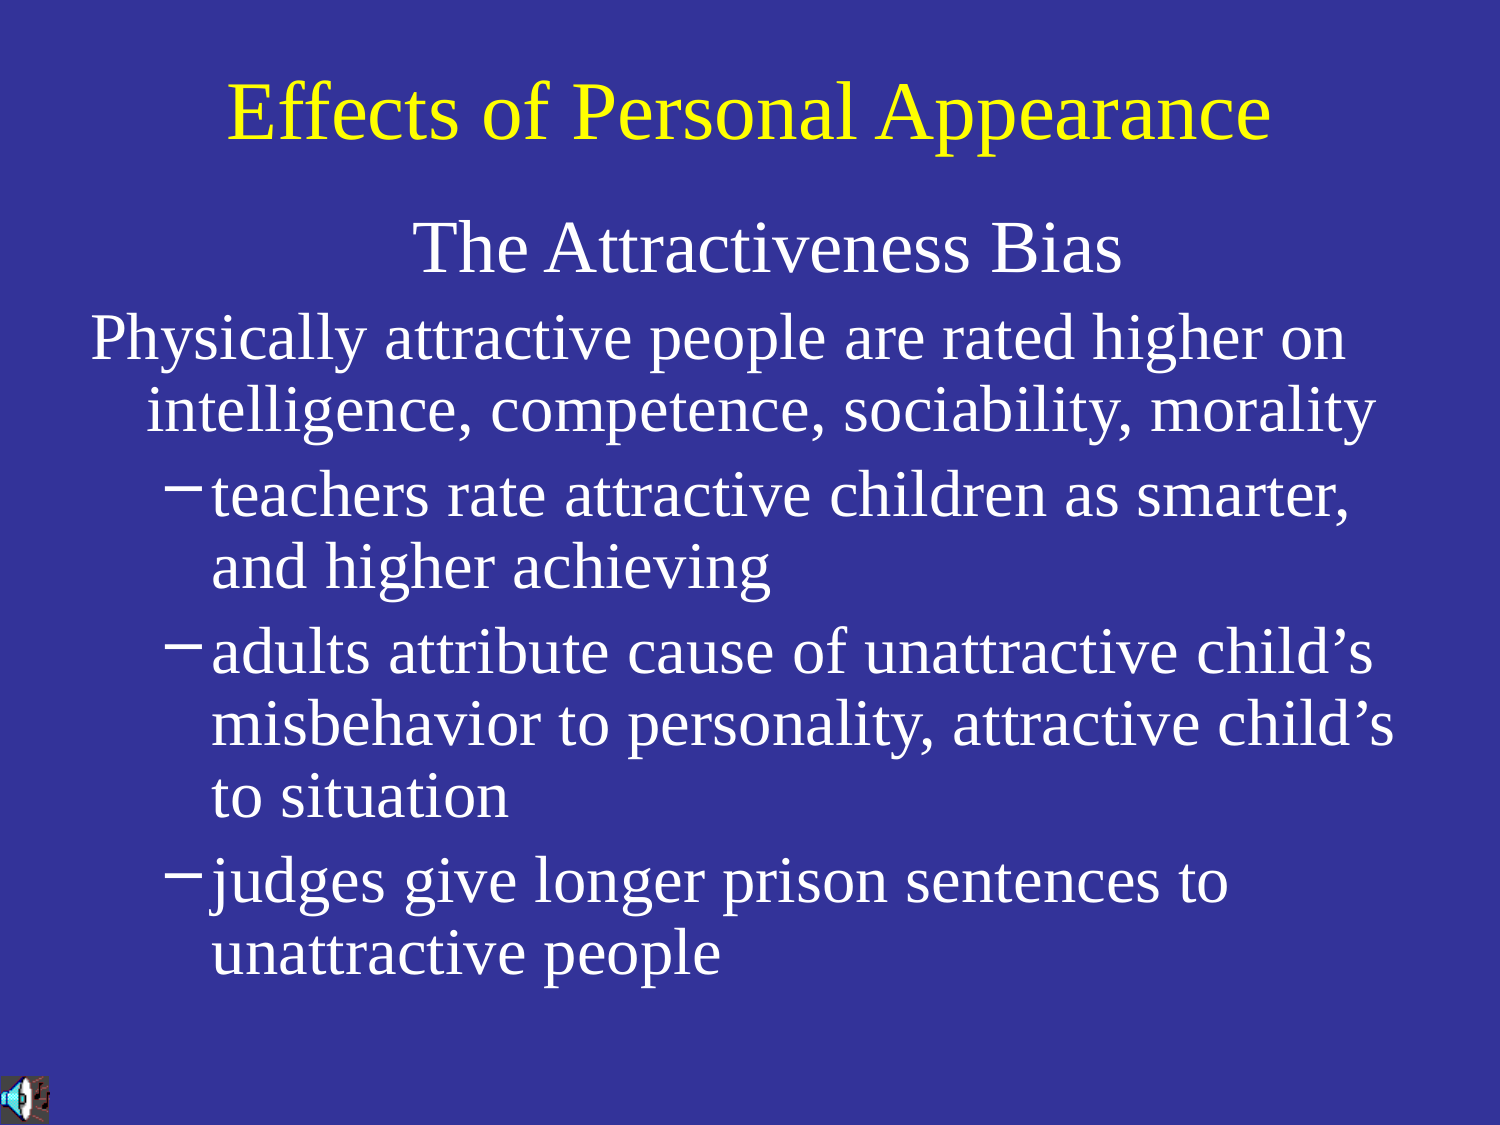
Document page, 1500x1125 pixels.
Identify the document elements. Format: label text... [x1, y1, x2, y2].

picture [0, 1074, 51, 1125]
title Effects of Personal Appearance [112, 37, 1388, 176]
list The Attractiveness Bias Physically attractive people are rated higher on intelligence, competence, sociability, morality teachers rate attractive children as smarter, and higher achieving adults attribute cause of unattractive child’s misbehavior to personality, attractive child’s to situation judges give longer prison sentences to unattractive people [74, 199, 1463, 1076]
